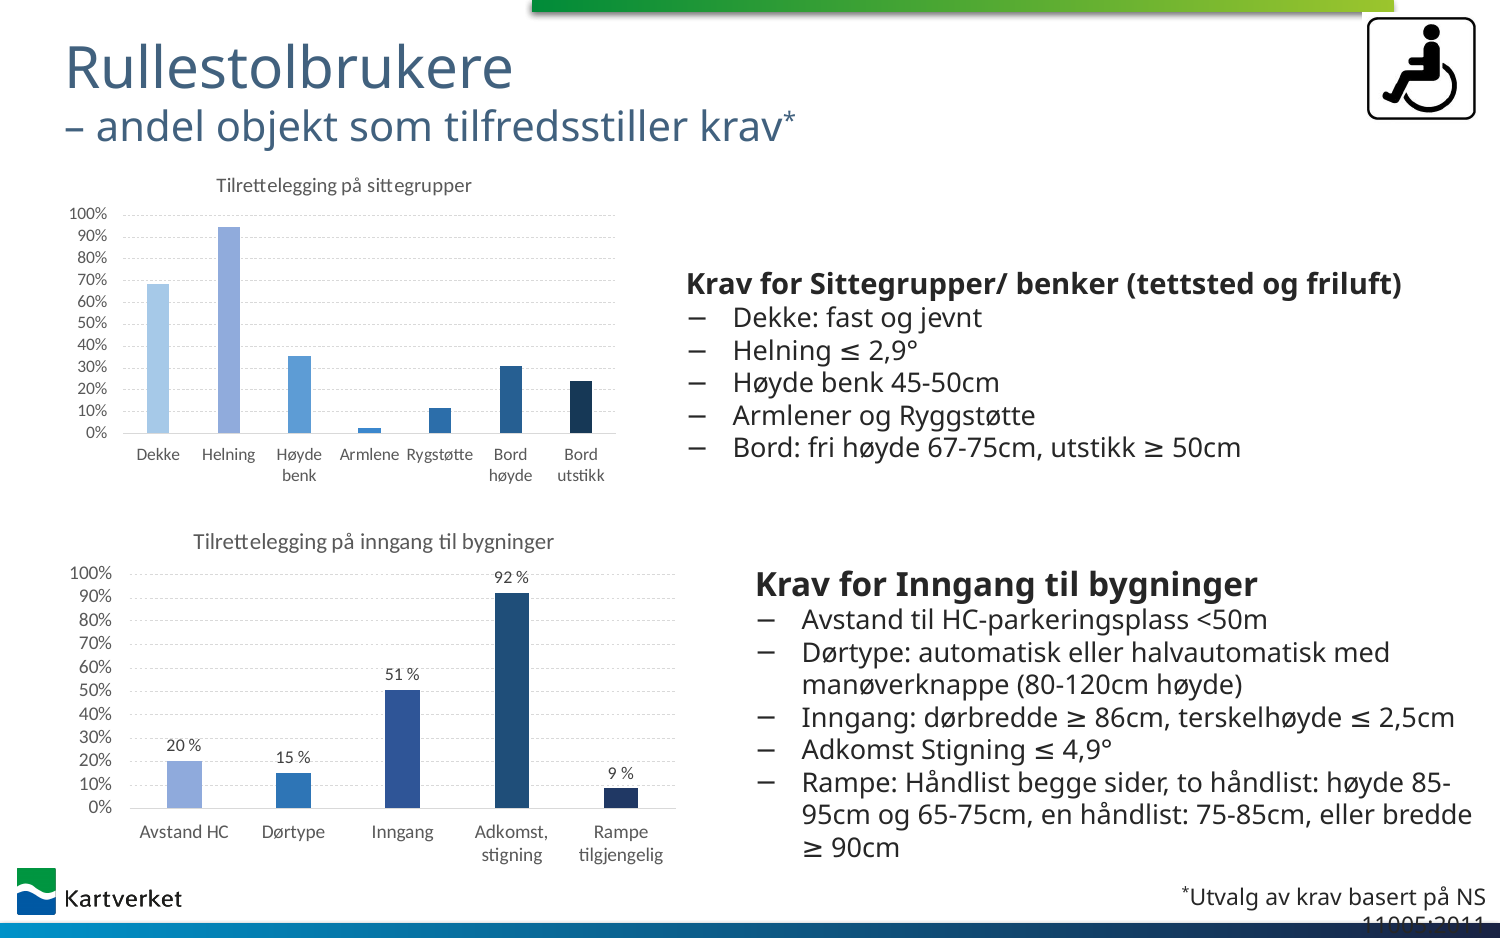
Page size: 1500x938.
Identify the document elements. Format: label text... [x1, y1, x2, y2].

picture [62, 520, 687, 874]
text_box Krav for Inngang til bygninger Avstand til HC-parkeringsplass <50m Dørtype: automatisk eller halvautomatisk med manøverknappe (80-120cm høyde) Inngang: dørbredde ≥ 86cm, terskelhøyde ≤ 2,5cm Adkomst Stigning ≤ 4,9° Rampe: Håndlist begge sider, to håndlist: høyde 85-95cm og 65-75cm, en håndlist: 75-85cm, eller bredde ≥ 90cm [740, 555, 1491, 870]
text_box Krav for Sittegrupper/ benker (tettsted og friluft) Dekke: fast og jevnt Helning ≤ 2,9° Høyde benk 45-50cm Armlener og Ryggstøtte Bord: fri høyde 67-75cm, utstikk ≥ 50cm [670, 258, 1418, 471]
picture [1362, 12, 1481, 126]
text_box *Utvalg av krav basert på NS 11005:2011 [1068, 873, 1500, 938]
text_box Rullestolbrukere – andel objekt som tilfredsstiller krav* [49, 25, 1431, 158]
picture [62, 166, 626, 492]
